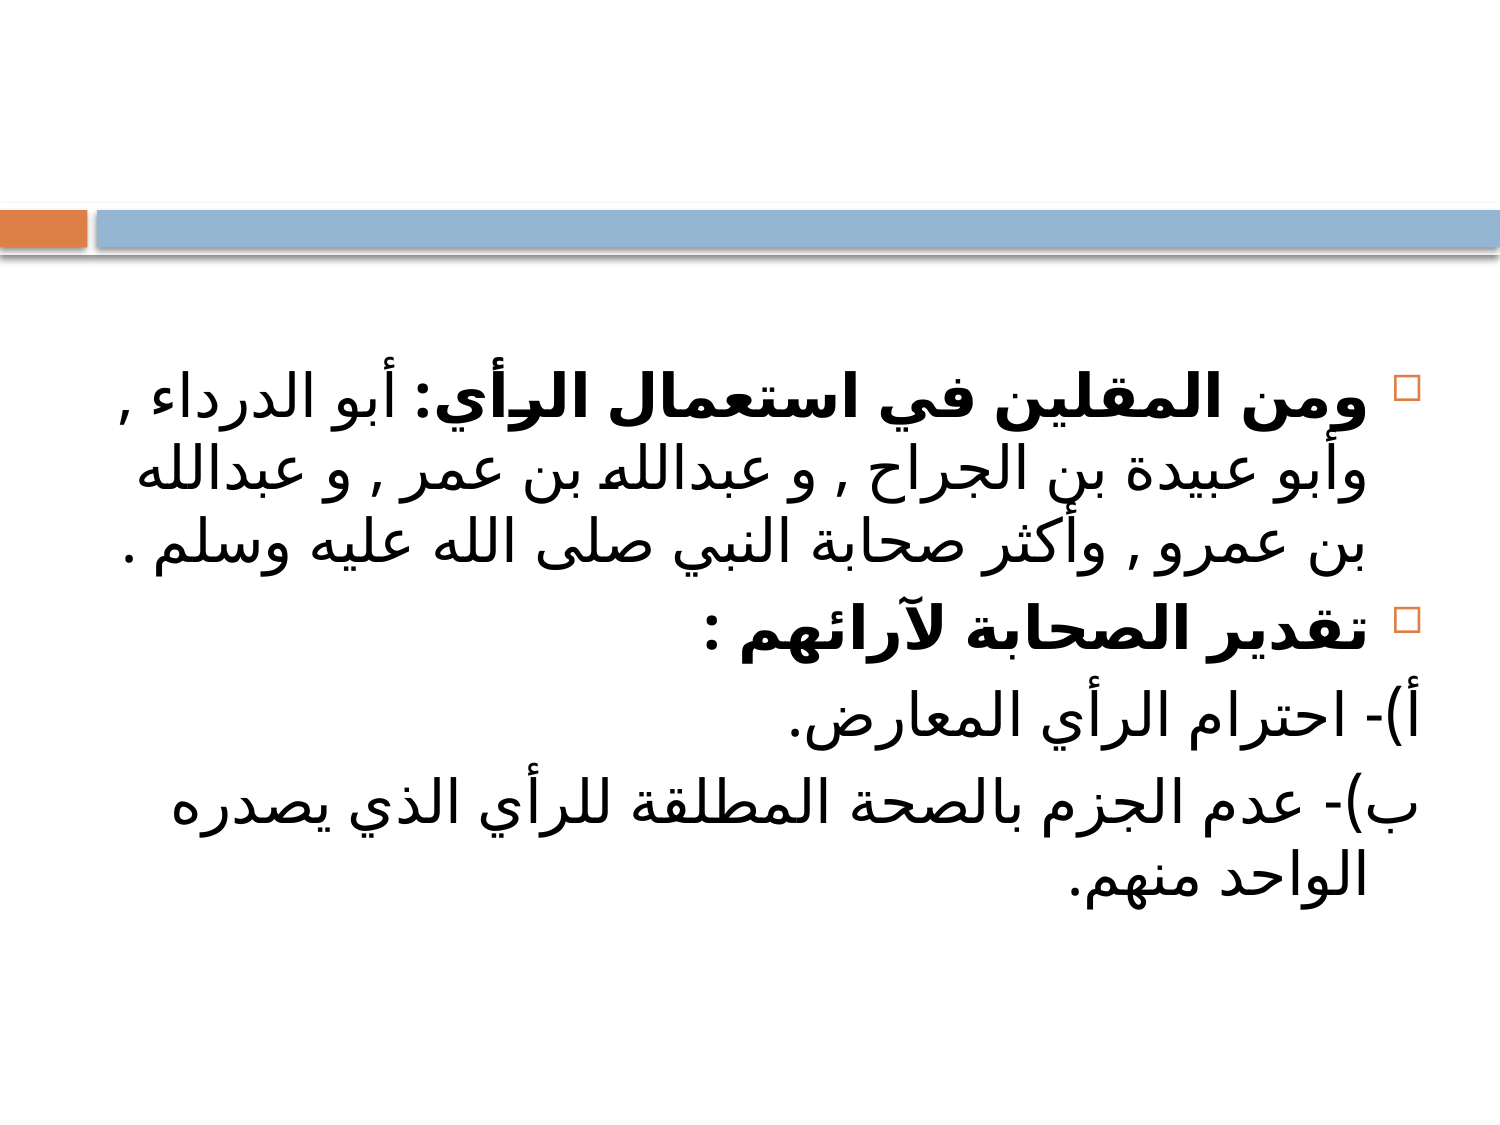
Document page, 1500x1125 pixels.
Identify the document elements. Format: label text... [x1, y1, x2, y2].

list ومن المقلين في استعمال الرأي: أبو الدرداء , وأبو عبيدة بن الجراح , و عبدالله بن عمر , و عبدالله بن عمرو , وأكثر صحابة النبي صلى الله عليه وسلم . تقدير الصحابة لآرائهم : أ)- احترام الرأي المعارض. ب)- عدم الجزم بالصحة المطلقة للرأي الذي يصدره الواحد منهم. [100, 262, 1438, 1000]
